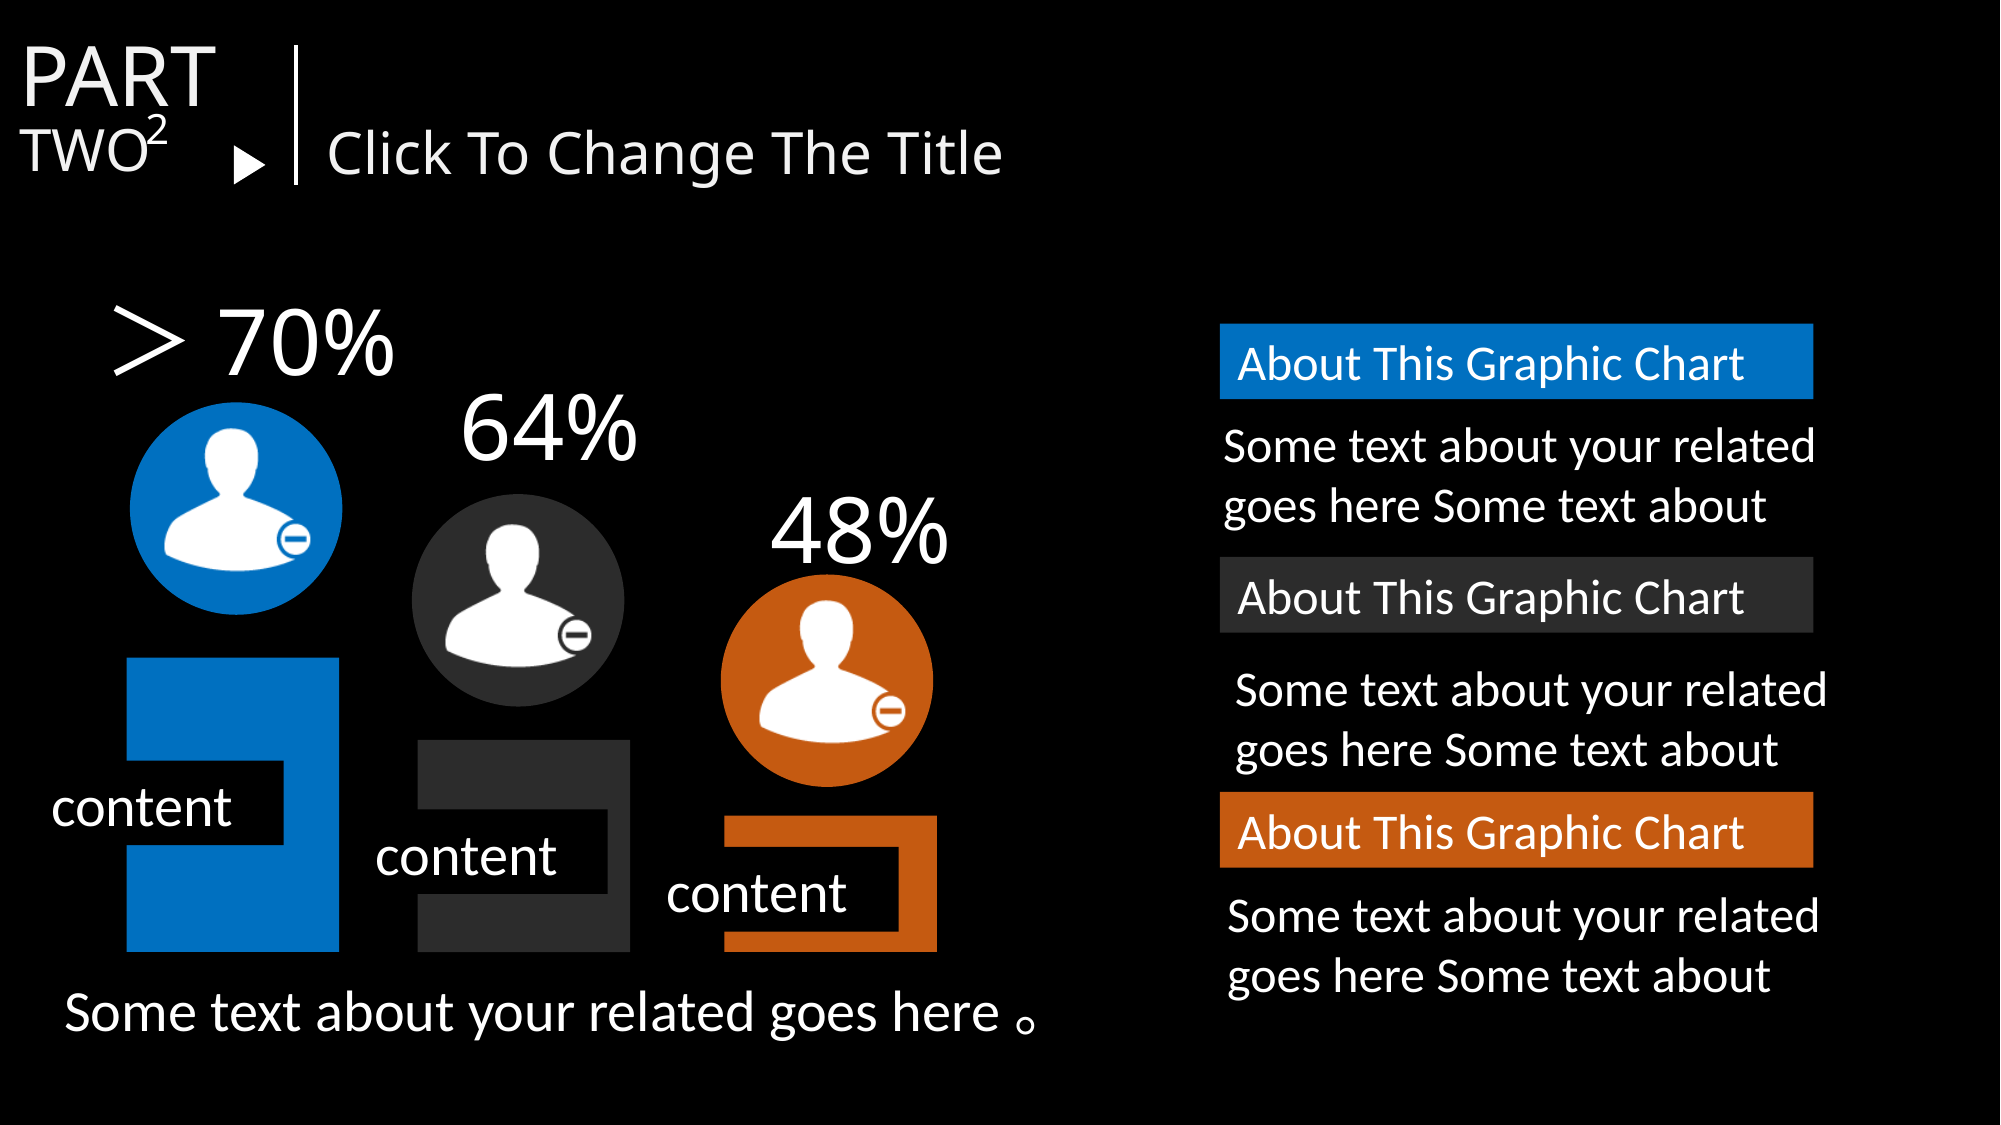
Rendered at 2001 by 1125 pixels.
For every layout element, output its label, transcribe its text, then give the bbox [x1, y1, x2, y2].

text_box Some text about your related goes here Some text about [1208, 404, 1837, 540]
text_box About This Graphic Chart [1222, 791, 1761, 867]
text_box [1219, 791, 1814, 869]
text_box About This Graphic Chart [1222, 556, 1761, 632]
text_box PART [4, 16, 831, 131]
text_box [126, 657, 340, 953]
text_box 64% [445, 361, 721, 487]
text_box ＞70% [88, 276, 418, 401]
text_box Some text about your related goes here。 [49, 965, 1139, 1050]
picture [441, 517, 595, 670]
text_box content [360, 809, 608, 894]
text_box Some text about your related goes here Some text about [1219, 648, 1849, 784]
text_box [450, 493, 586, 517]
text_box content [36, 760, 284, 846]
text_box [417, 739, 631, 953]
text_box [174, 401, 299, 421]
text_box [1219, 322, 1814, 400]
text_box [723, 815, 938, 953]
text_box Some text about your related goes here Some text about [1212, 874, 1841, 1010]
picture [161, 421, 314, 574]
picture [756, 593, 909, 746]
text_box [1219, 556, 1814, 634]
text_box TWO [4, 105, 168, 191]
text_box About This Graphic Chart [1222, 323, 1761, 399]
text_box [719, 600, 935, 788]
text_box content [651, 846, 899, 932]
text_box 48% [755, 464, 1030, 590]
text_box [410, 525, 626, 708]
text_box 2 [130, 95, 233, 161]
text_box [232, 143, 268, 187]
text_box Click To Change The Title [311, 108, 1122, 194]
text_box [128, 432, 344, 616]
